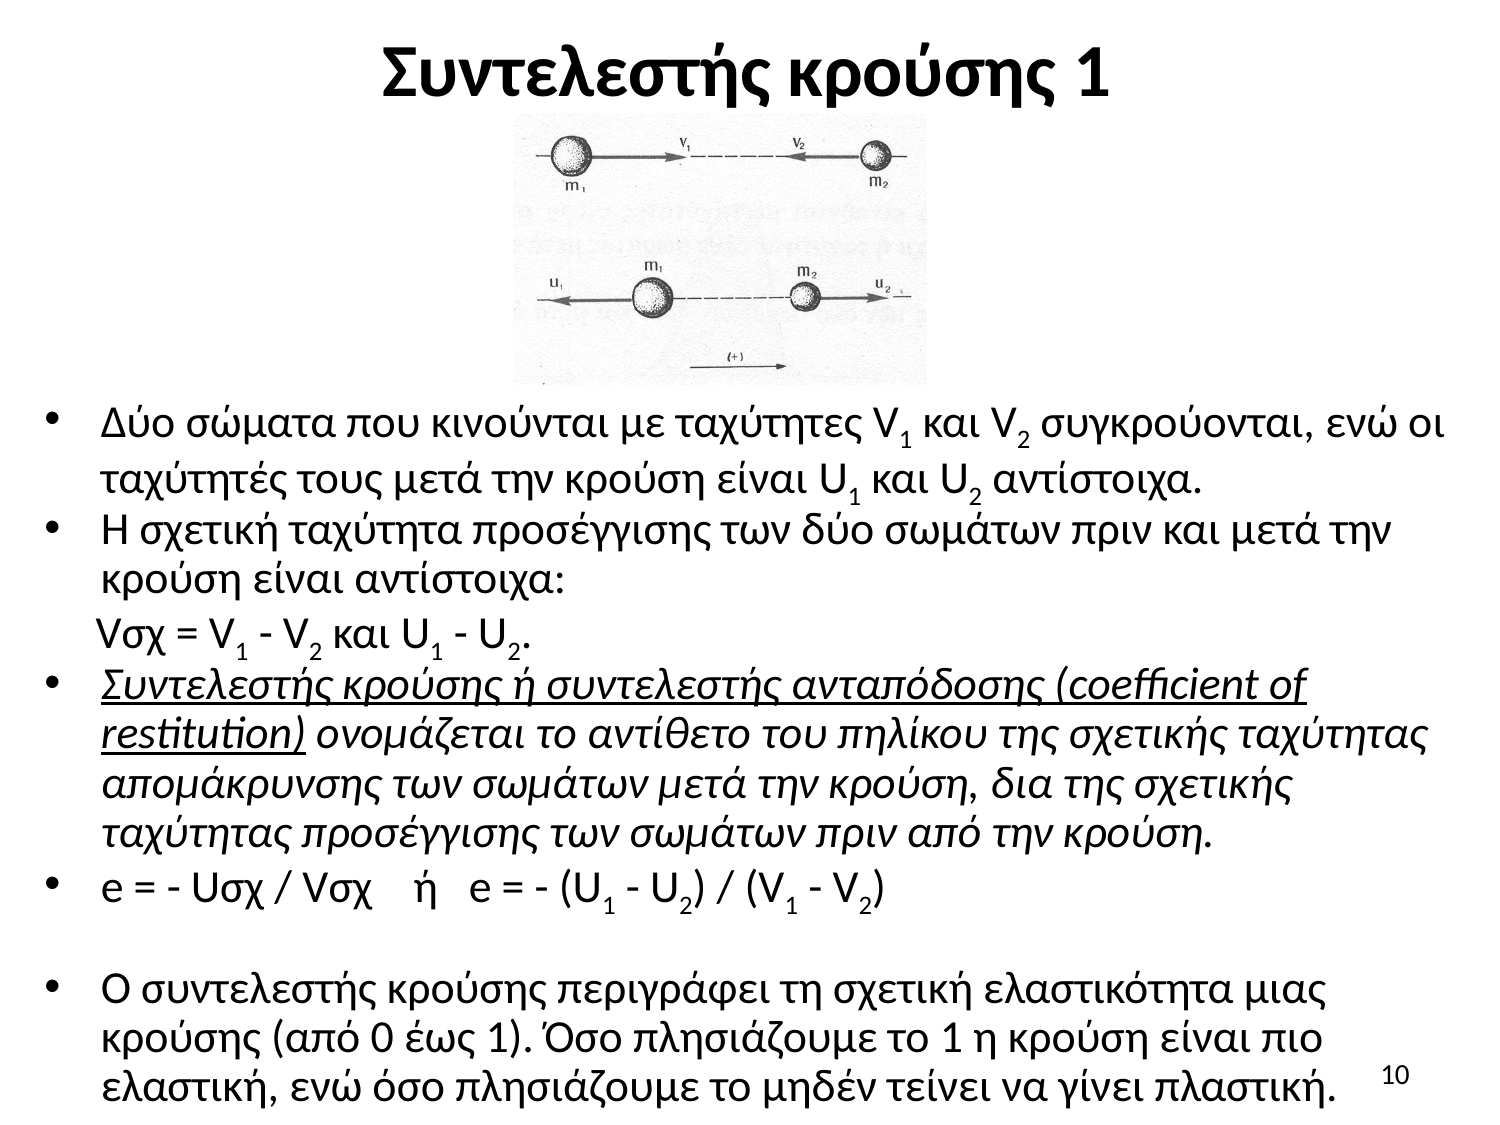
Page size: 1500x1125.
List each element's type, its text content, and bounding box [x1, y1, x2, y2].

title Συντελεστής κρούσης 1 [41, 30, 1453, 102]
picture [513, 113, 928, 386]
slide_number 10 [1074, 1042, 1425, 1103]
list Δύο σώματα που κινούνται με ταχύτητες V1 και V2 συγκρούονται, ενώ οι ταχύτητές τους μετά την κρούση είναι U1 και U2 αντίστοιχα. Η σχετική ταχύτητα προσέγγισης των δύο σωμάτων πριν και μετά την κρούση είναι αντίστοιχα: Vσχ = V1 - V2 και U1 - U2. Συντελεστής κρούσης ή συντελεστής ανταπόδοσης (coefficient of restitution) ονομάζεται το αντίθετο του πηλίκου της σχετικής ταχύτητας απομάκρυνσης των σωμάτων μετά την κρούση, δια της σχετικής ταχύτητας προσέγγισης των σωμάτων πριν από την κρούση. e = - Uσχ / Vσχ ή e = - (U1 - U2) / (V1 - V2) Ο συντελεστής κρούσης περιγράφει τη σχετική ελαστικότητα μιας κρούσης (από 0 έως 1). Όσο πλησιάζουμε το 1 η κρούση είναι πιο ελαστική, ενώ όσο πλησιάζουμε το μηδέν τείνει να γίνει πλαστική. [29, 384, 1471, 1083]
